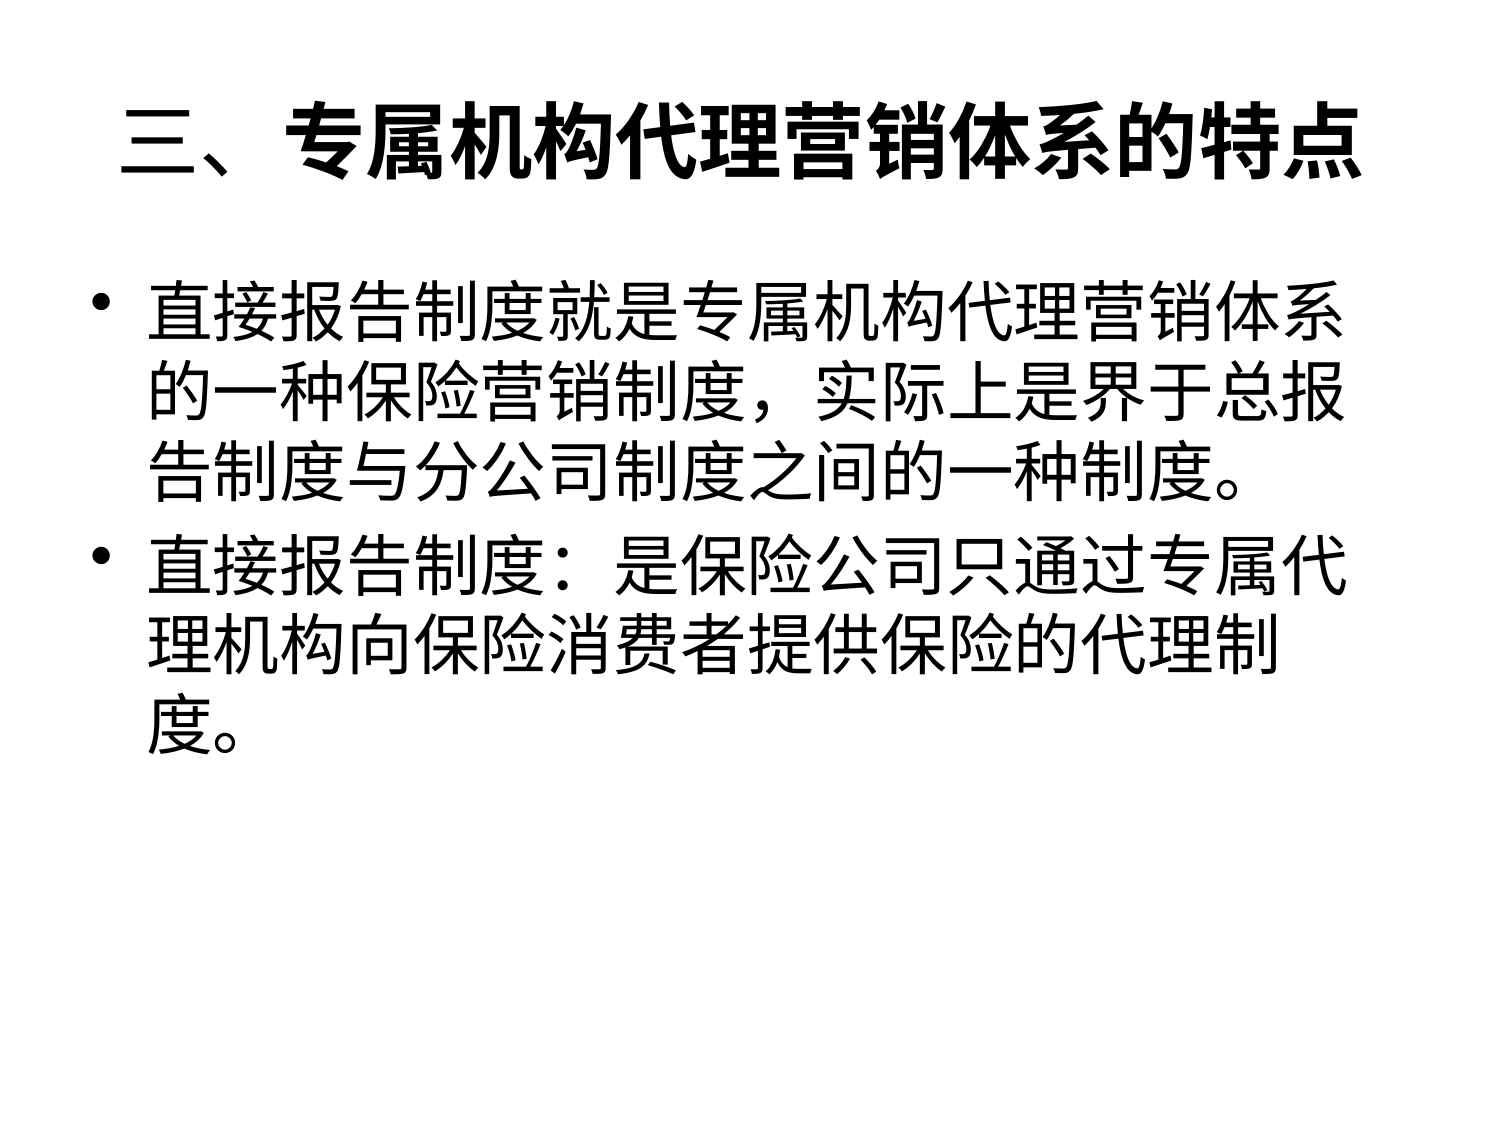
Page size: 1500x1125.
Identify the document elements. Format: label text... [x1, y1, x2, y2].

text_box [76, 267, 1427, 1010]
title 三、专属机构代理营销体系的特点 [75, 45, 1425, 233]
list 直接报告制度就是专属机构代理营销体系的一种保险营销制度，实际上是界于总报告制度与分公司制度之间的一种制度。 直接报告制度：是保险公司只通过专属代理机构向保险消费者提供保险的代理制度。 [75, 262, 1425, 1005]
